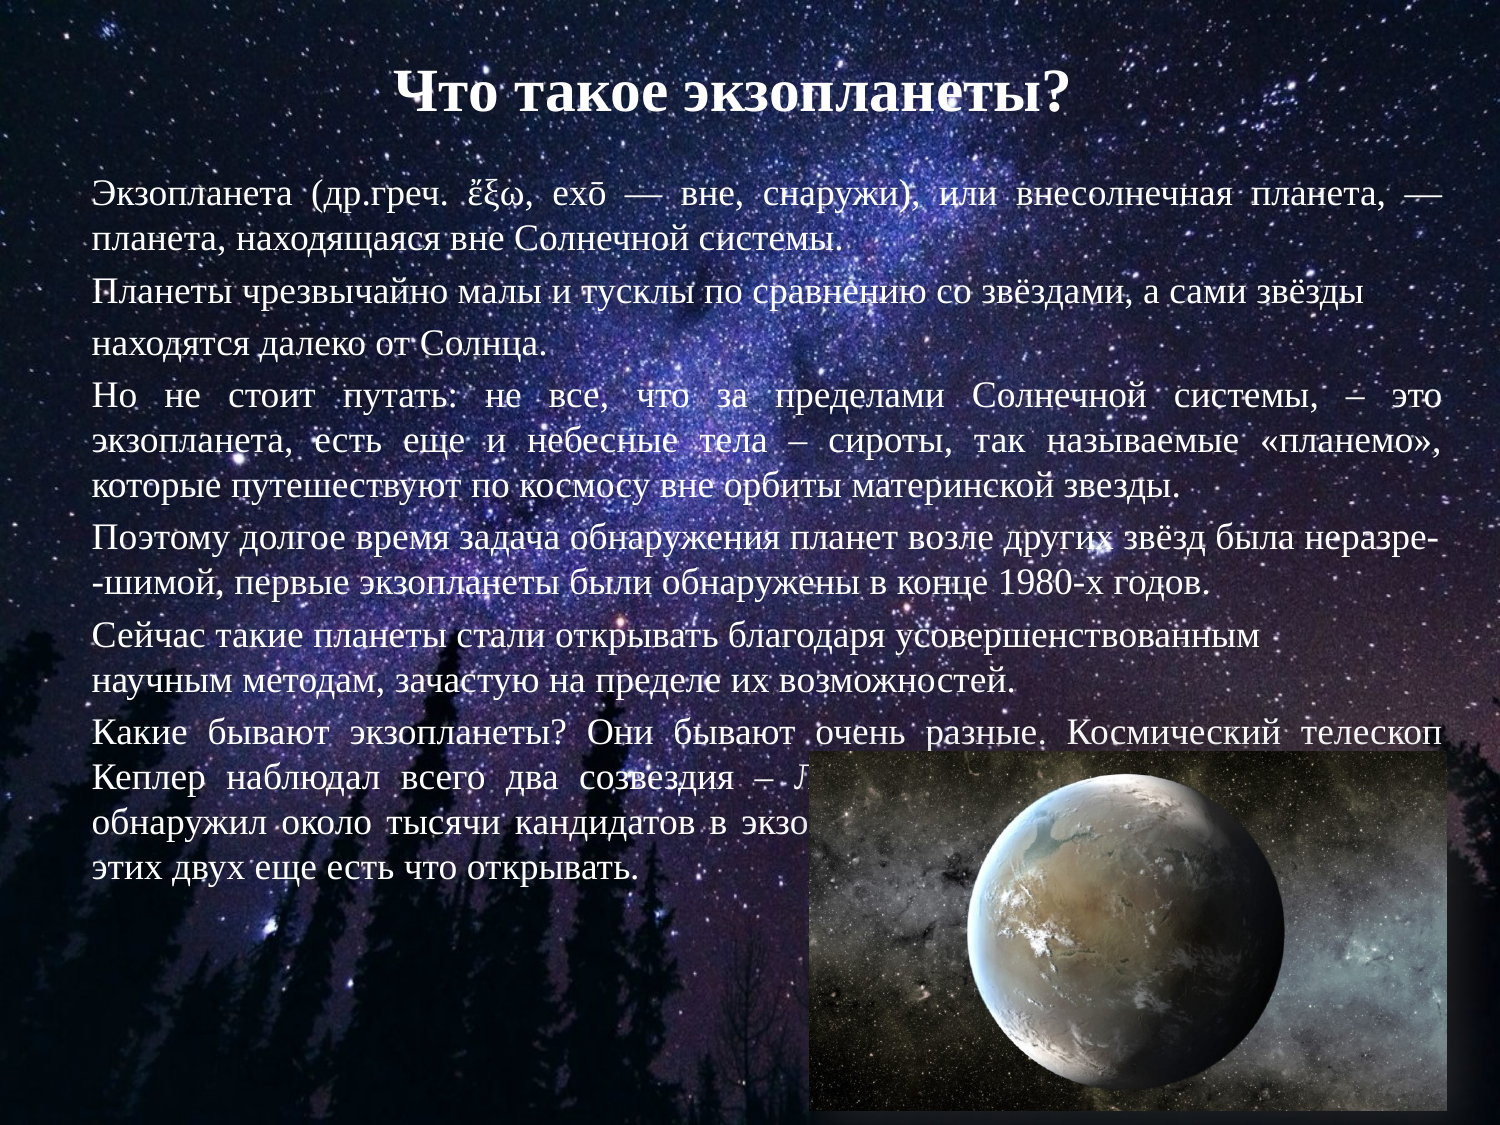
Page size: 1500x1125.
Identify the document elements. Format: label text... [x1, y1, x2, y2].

list Экзопланета (др.греч. ἔξω, exō — вне, снаружи), или внесолнечная планета, — планета, находящаяся вне Солнечной системы. Планеты чрезвычайно малы и тусклы по сравнению со звёздами, а сами звёзды находятся далеко от Солнца. Но не стоит путать: не все, что за пределами Солнечной системы, – это экзопланета, есть еще и небесные тела – сироты, так называемые «планемо», которые путешествуют по космосу вне орбиты материнской звезды. Поэтому долгое время задача обнаружения планет возле других звёзд была неразре--шимой, первые экзопланеты были обнаружены в конце 1980-х годов. Сейчас такие планеты стали открывать благодаря усовершенствованным научным методам, зачастую на пределе их возможностей. Какие бывают экзопланеты? Они бывают очень разные. Космический телескоп Кеплер наблюдал всего два созвездия – Лебедь и Лиру - в течение 8 лет, но обнаружил около тысячи кандидатов в экзопланеты. А созвездий у нас 88, да и в этих двух еще есть что открывать. [76, 160, 1459, 904]
title Что такое экзопланеты? [100, 42, 1366, 160]
picture [0, 0, 1500, 1125]
